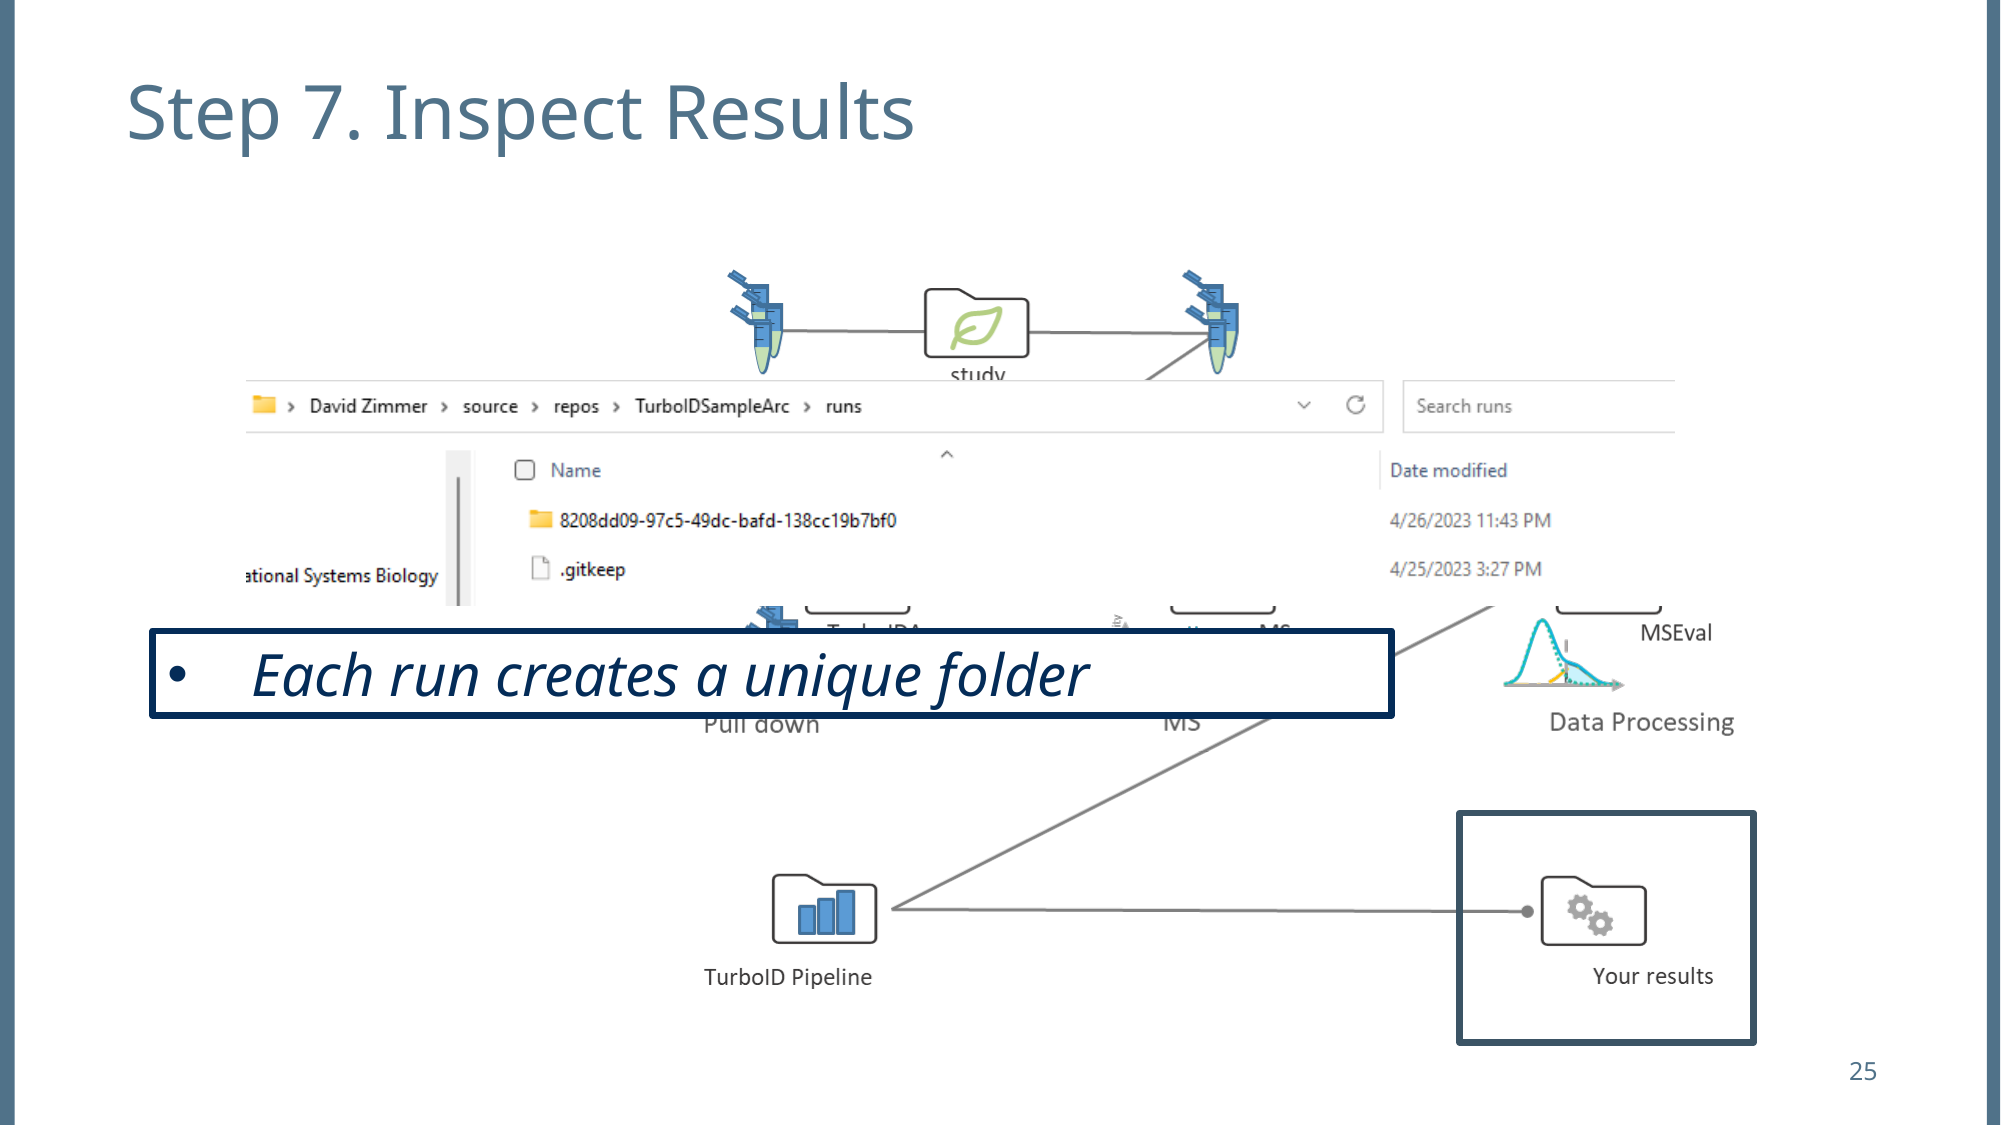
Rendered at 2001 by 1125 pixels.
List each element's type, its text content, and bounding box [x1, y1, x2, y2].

text_box [1458, 1015, 1755, 1044]
slide_number 25 [1442, 1042, 1893, 1103]
title Step 7. Inspect Results [111, 1, 1891, 219]
text_box Each run creates a unique folder [152, 630, 680, 716]
picture [245, 264, 1755, 1008]
